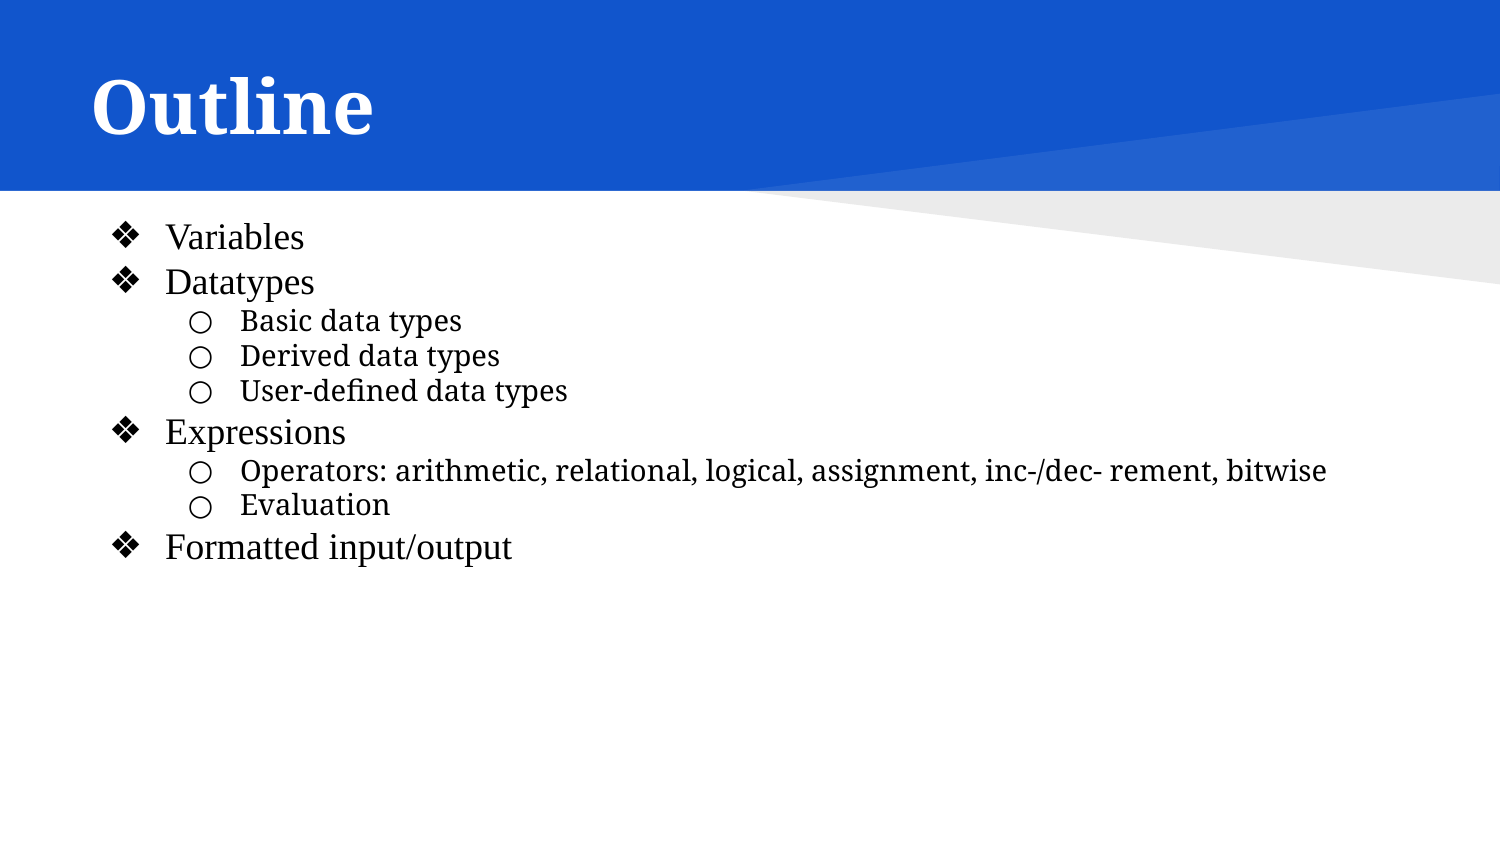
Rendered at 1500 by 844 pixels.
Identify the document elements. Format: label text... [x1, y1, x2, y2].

title Outline [75, 33, 1425, 175]
list Variables Datatypes Basic data types Derived data types User-defined data types Expressions Operators: arithmetic, relational, logical, assignment, inc-/dec- rement, bitwise Evaluation Formatted input/output [75, 196, 1425, 808]
